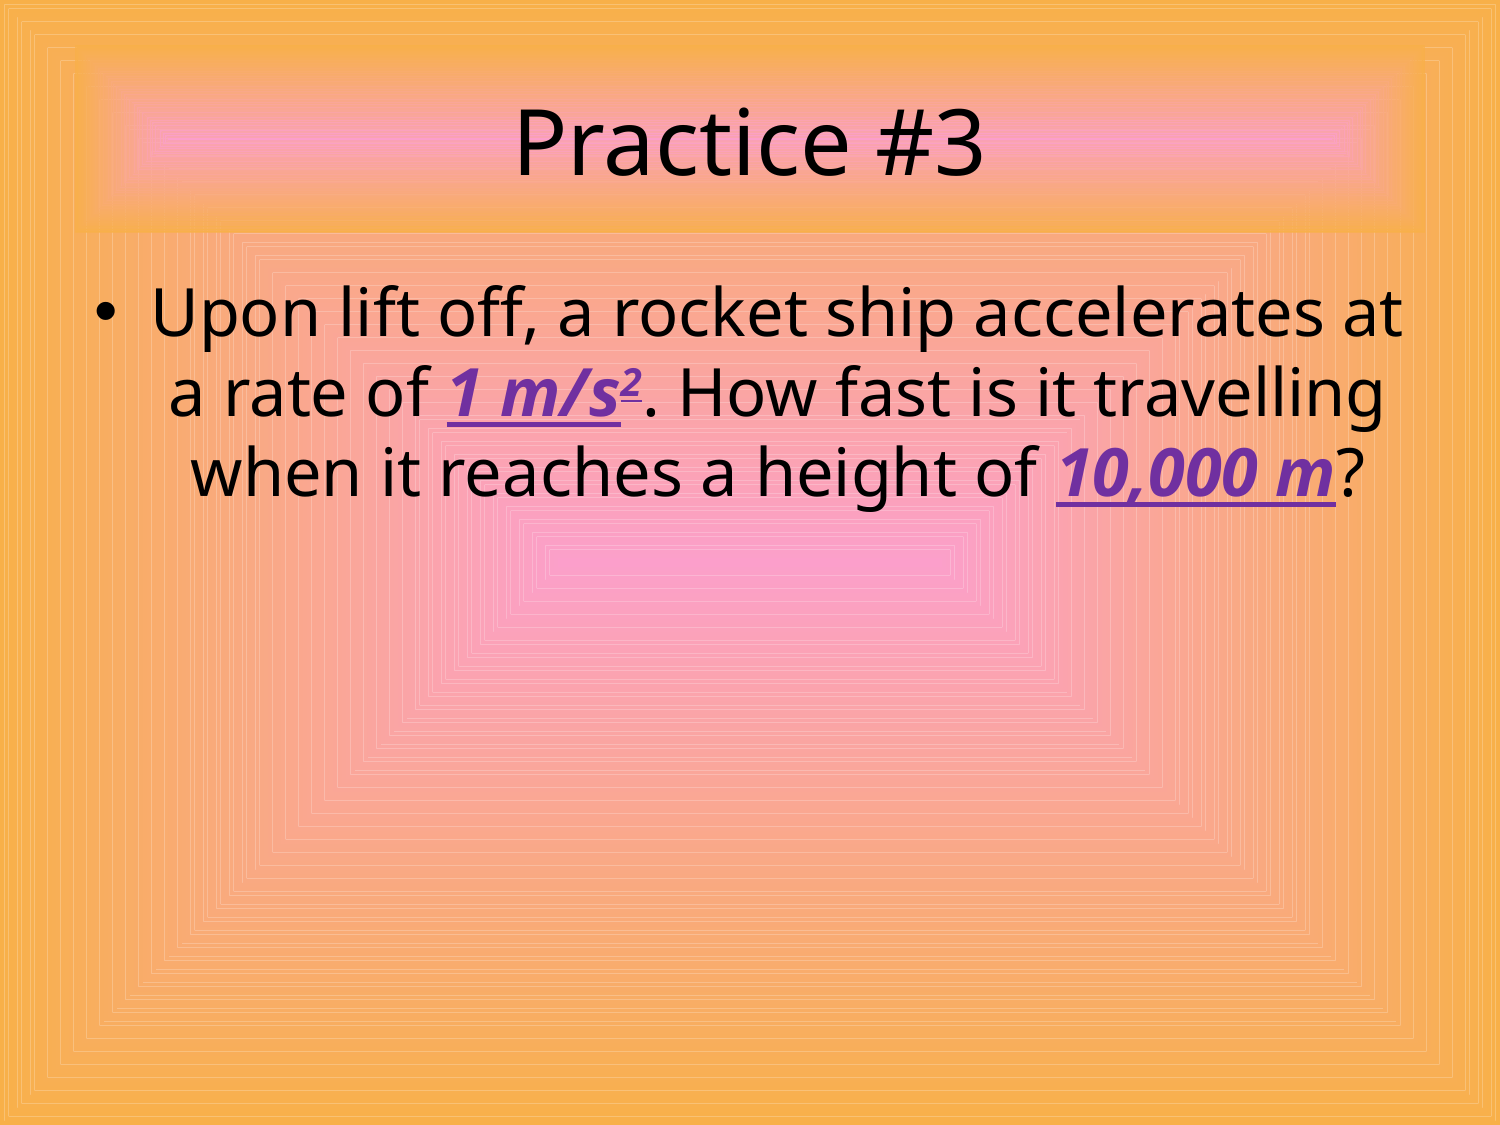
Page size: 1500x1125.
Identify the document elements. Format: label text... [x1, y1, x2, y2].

list Upon lift off, a rocket ship accelerates at a rate of 1 m/s2. How fast is it travelling when it reaches a height of 10,000 m? [75, 262, 1425, 1005]
title Practice #3 [75, 45, 1425, 233]
